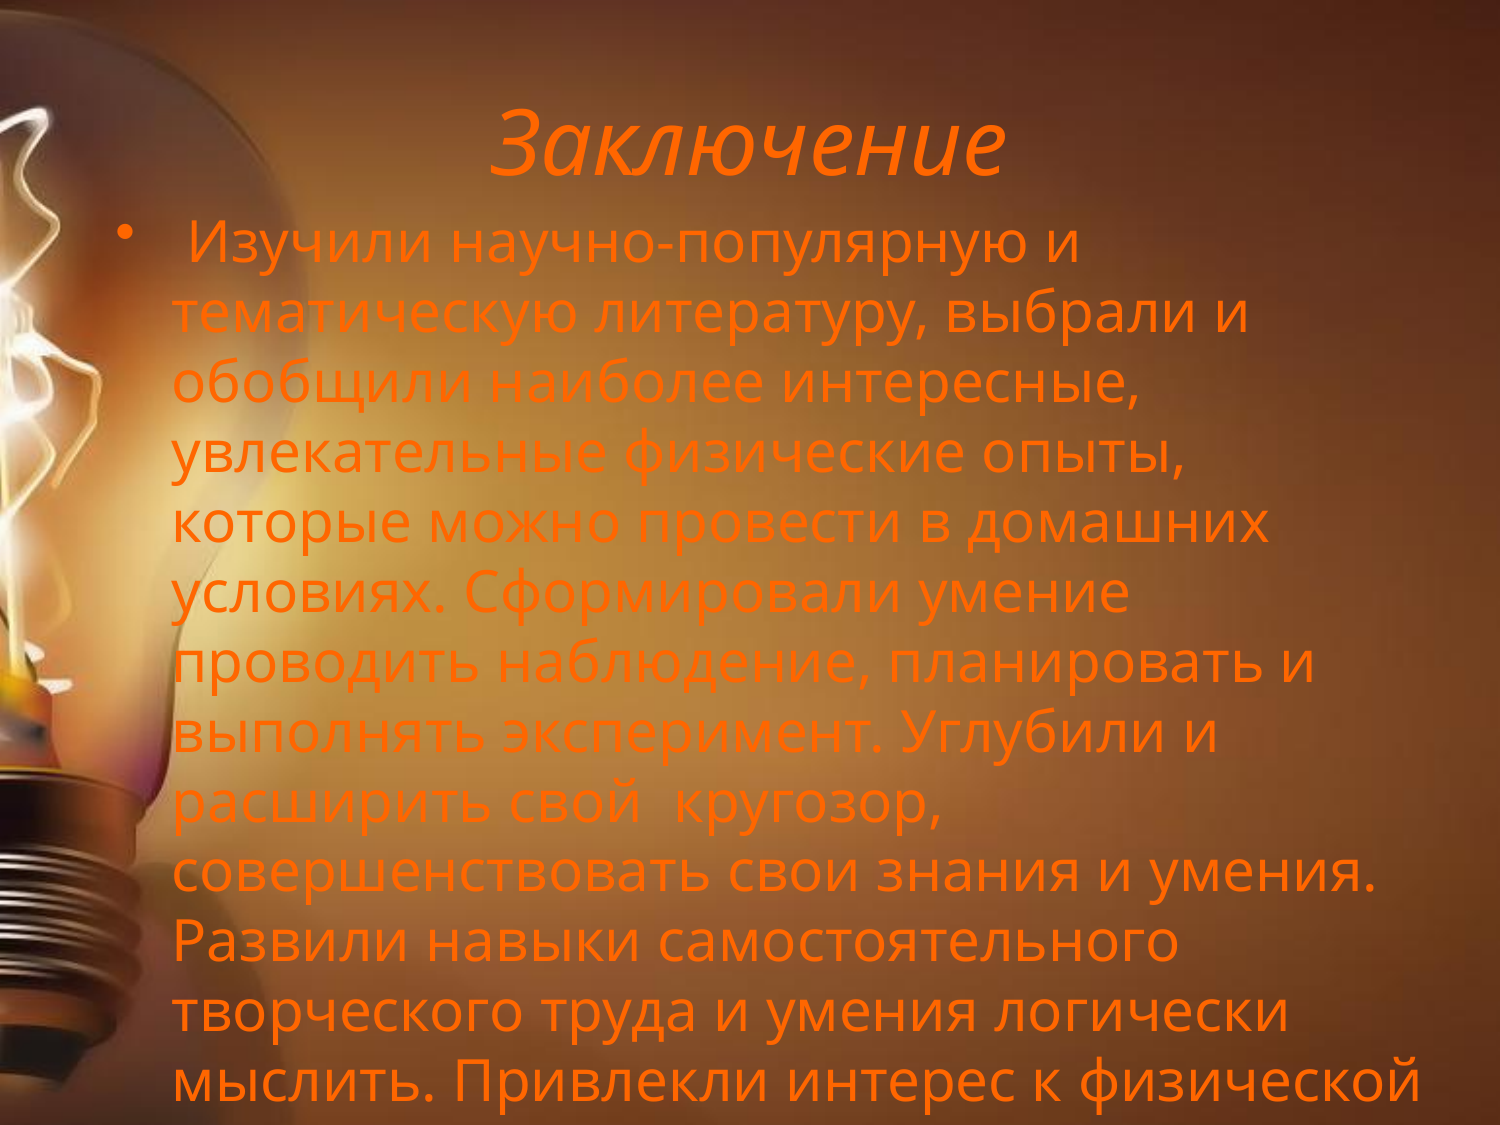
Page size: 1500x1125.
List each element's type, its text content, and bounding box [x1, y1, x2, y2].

list Изучили научно-популярную и тематическую литературу, выбрали и обобщили наиболее интересные, увлекательные физические опыты, которые можно провести в домашних условиях. Сформировали умение проводить наблюдение, планировать и выполнять эксперимент. Углубили и расширить свой кругозор, совершенствовать свои знания и умения. Развили навыки самостоятельного творческого труда и умения логически мыслить. Привлекли интерес к физической науке. [100, 196, 1451, 1107]
picture [0, 0, 1500, 1125]
title Заключение [74, 44, 1426, 233]
